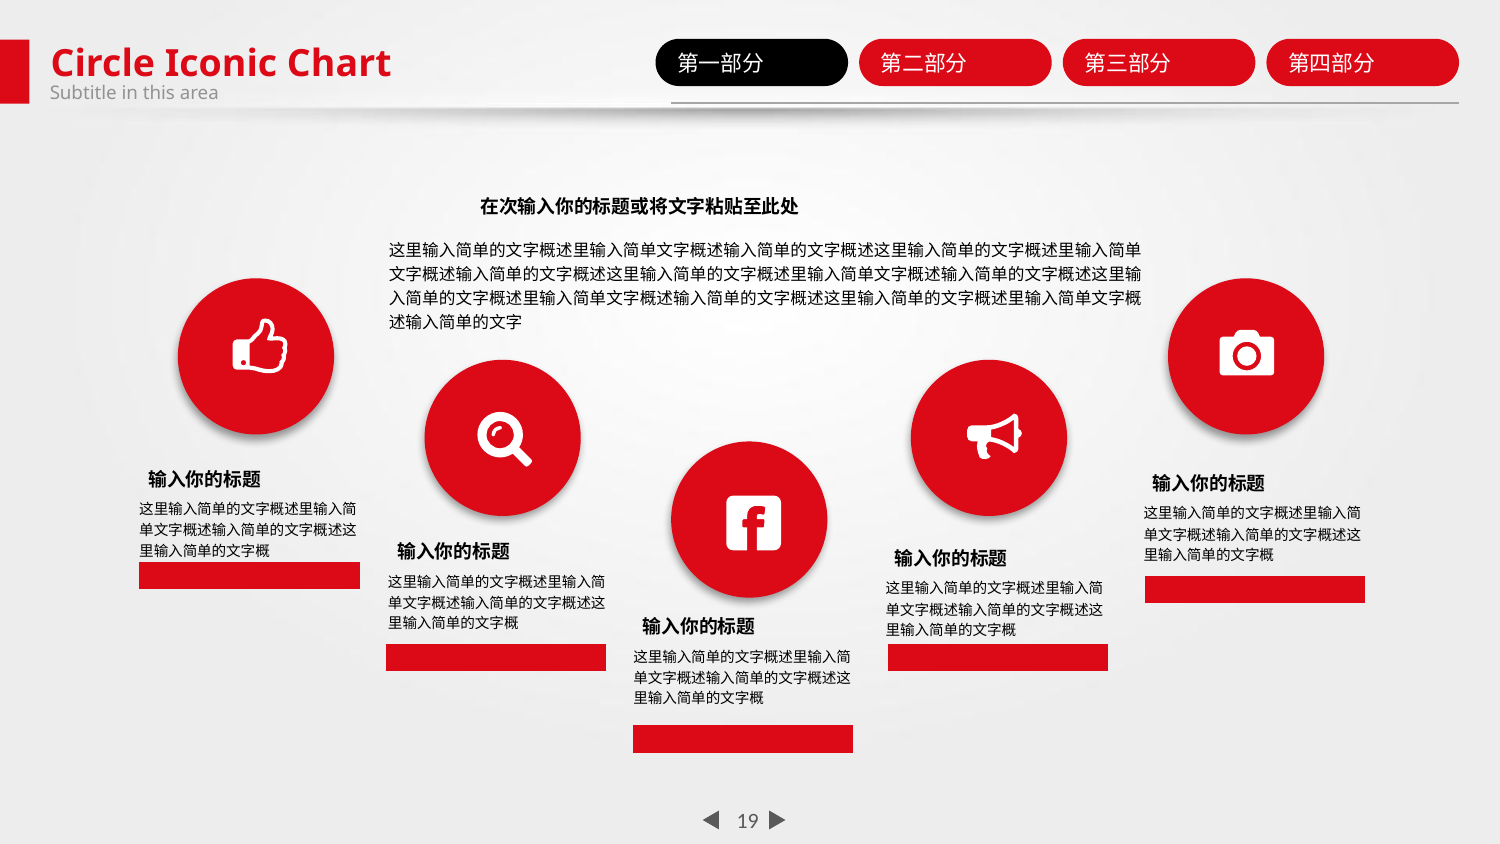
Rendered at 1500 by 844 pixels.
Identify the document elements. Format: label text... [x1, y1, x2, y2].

text_box [726, 495, 782, 551]
text_box 这里输入简单的文字概述里输入简单文字概述输入简单的文字概述这里输入简单的文字概 [387, 569, 616, 628]
text_box [385, 643, 607, 671]
text_box [671, 441, 828, 598]
text_box 第三部分 [1062, 38, 1256, 87]
text_box [477, 411, 533, 467]
text_box 输入你的标题 [148, 467, 351, 490]
text_box 这里输入简单的文字概述里输入简单文字概述输入简单的文字概述这里输入简单的文字概 [885, 575, 1113, 635]
text_box 输入你的标题 [1152, 472, 1356, 494]
text_box Subtitle in this area [49, 81, 1145, 103]
text_box [232, 318, 288, 374]
text_box 第二部分 [859, 38, 1052, 81]
slide_number 19 [714, 797, 781, 843]
text_box 这里输入简单的文字概述里输入简单文字概述输入简单的文字概述这里输入简单的文字概述里输入简单文字概述输入简单的文字概述这里输入简单的文字概述里输入简单文字概述输入简单的文字概述这里输入简单的文字概述里输入简单文字概述输入简单的文字概述这里输入简单的文字概述里输入简单文字概述输入简单的文字 [388, 236, 1146, 363]
text_box 这里输入简单的文字概述里输入简单文字概述输入简单的文字概述这里输入简单的文字概 [633, 644, 861, 703]
text_box 这里输入简单的文字概述里输入简单文字概述输入简单的文字概述这里输入简单的文字概 [139, 496, 367, 555]
text_box [967, 413, 1022, 460]
text_box 这里输入简单的文字概述里输入简单文字概述输入简单的文字概述这里输入简单的文字概 [1143, 500, 1371, 560]
text_box 输入你的标题 [397, 540, 600, 563]
text_box [139, 562, 360, 590]
text_box 第一部分 [656, 38, 849, 81]
text_box 输入你的标题 [895, 547, 1098, 569]
text_box [424, 363, 581, 516]
picture [0, 0, 1500, 844]
text_box [1145, 575, 1366, 604]
text_box [1167, 278, 1325, 435]
text_box 输入你的标题 [642, 615, 846, 638]
text_box [1219, 329, 1275, 376]
text_box [888, 643, 1109, 671]
text_box Circle Iconic Chart [47, 31, 656, 92]
text_box [177, 278, 335, 435]
text_box 第四部分 [1266, 38, 1460, 87]
text_box [632, 725, 853, 753]
text_box [0, 39, 30, 104]
text_box [910, 363, 1068, 516]
text_box 在次输入你的标题或将文字粘贴至此处 [478, 188, 994, 225]
